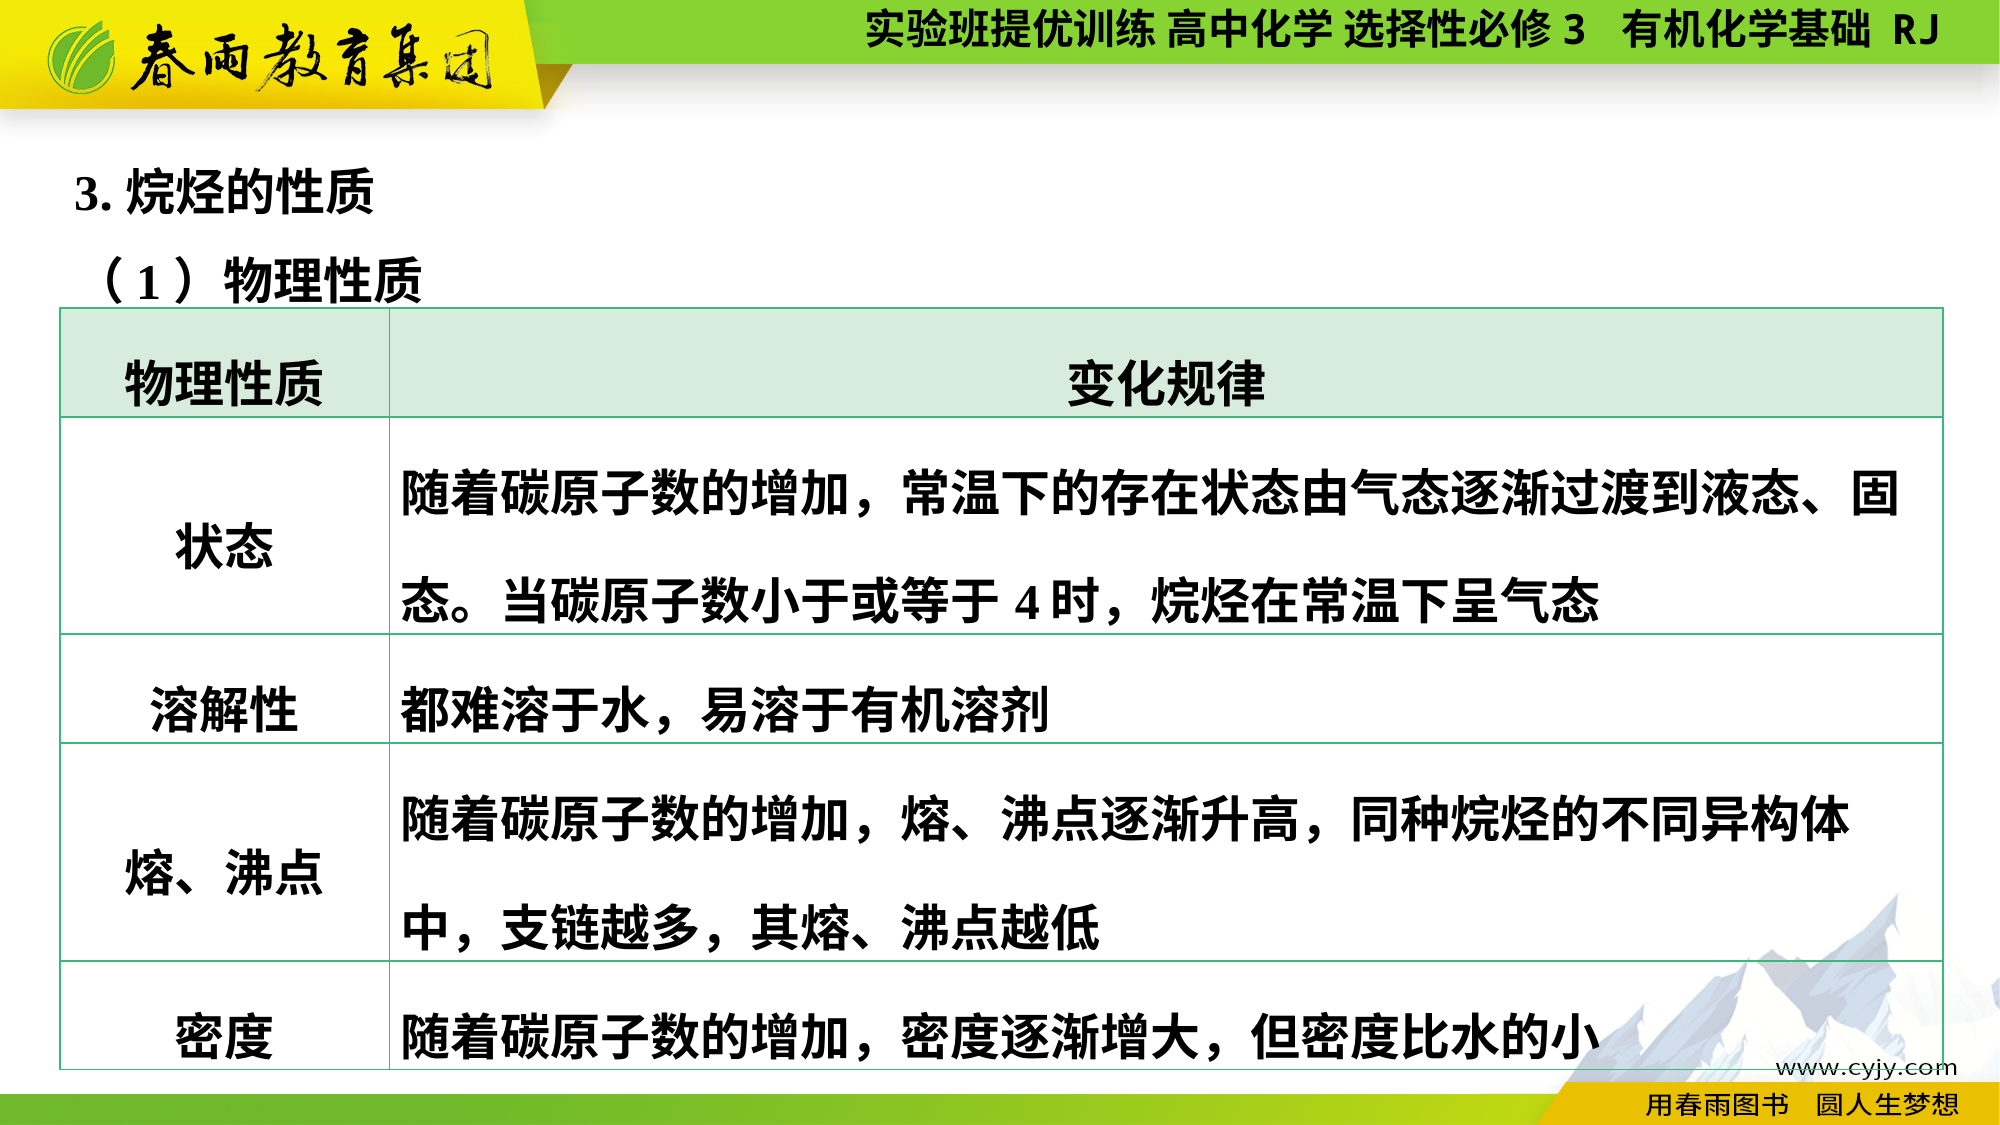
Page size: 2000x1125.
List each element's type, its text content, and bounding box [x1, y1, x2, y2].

picture [0, 0, 2000, 1125]
table_cell 熔、沸点 [61, 744, 389, 960]
table_cell 随着碳原子数的增加，密度逐渐增大，但密度比水的小 [390, 962, 1942, 1069]
table_cell 随着碳原子数的增加，常温下的存在状态由气态逐渐过渡到液态、固态。当碳原子数小于或等于4时，烷烃在常温下呈气态 [390, 418, 1942, 633]
table_cell 状态 [61, 418, 389, 633]
list 3.烷烃的性质 （1）物理性质 [59, 122, 1944, 307]
table_header 变化规律 [390, 309, 1942, 416]
table_cell 随着碳原子数的增加，熔、沸点逐渐升高，同种烷烃的不同异构体中，支链越多，其熔、沸点越低 [390, 744, 1942, 960]
table_header 物理性质 [61, 309, 389, 416]
table_cell 溶解性 [61, 635, 389, 742]
table_cell 密度 [61, 962, 389, 1069]
table_cell 都难溶于水，易溶于有机溶剂 [390, 635, 1942, 742]
